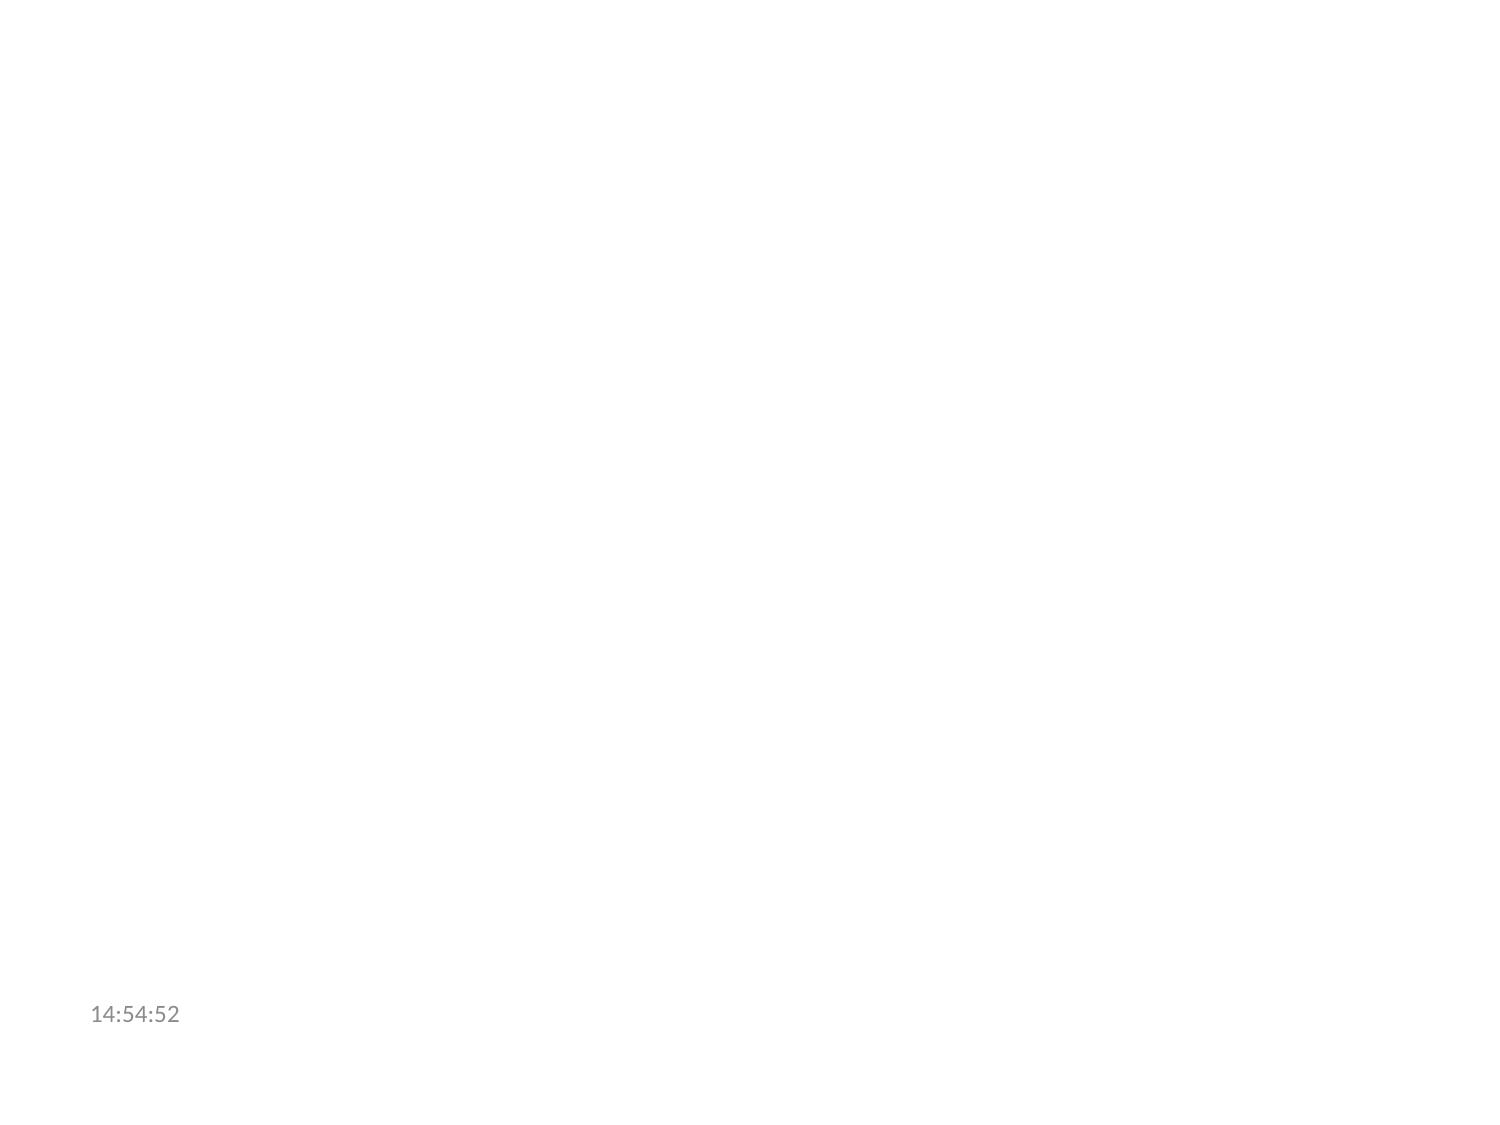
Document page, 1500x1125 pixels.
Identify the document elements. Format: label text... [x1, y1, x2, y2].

text_box 15:35:09 [75, 982, 425, 1043]
